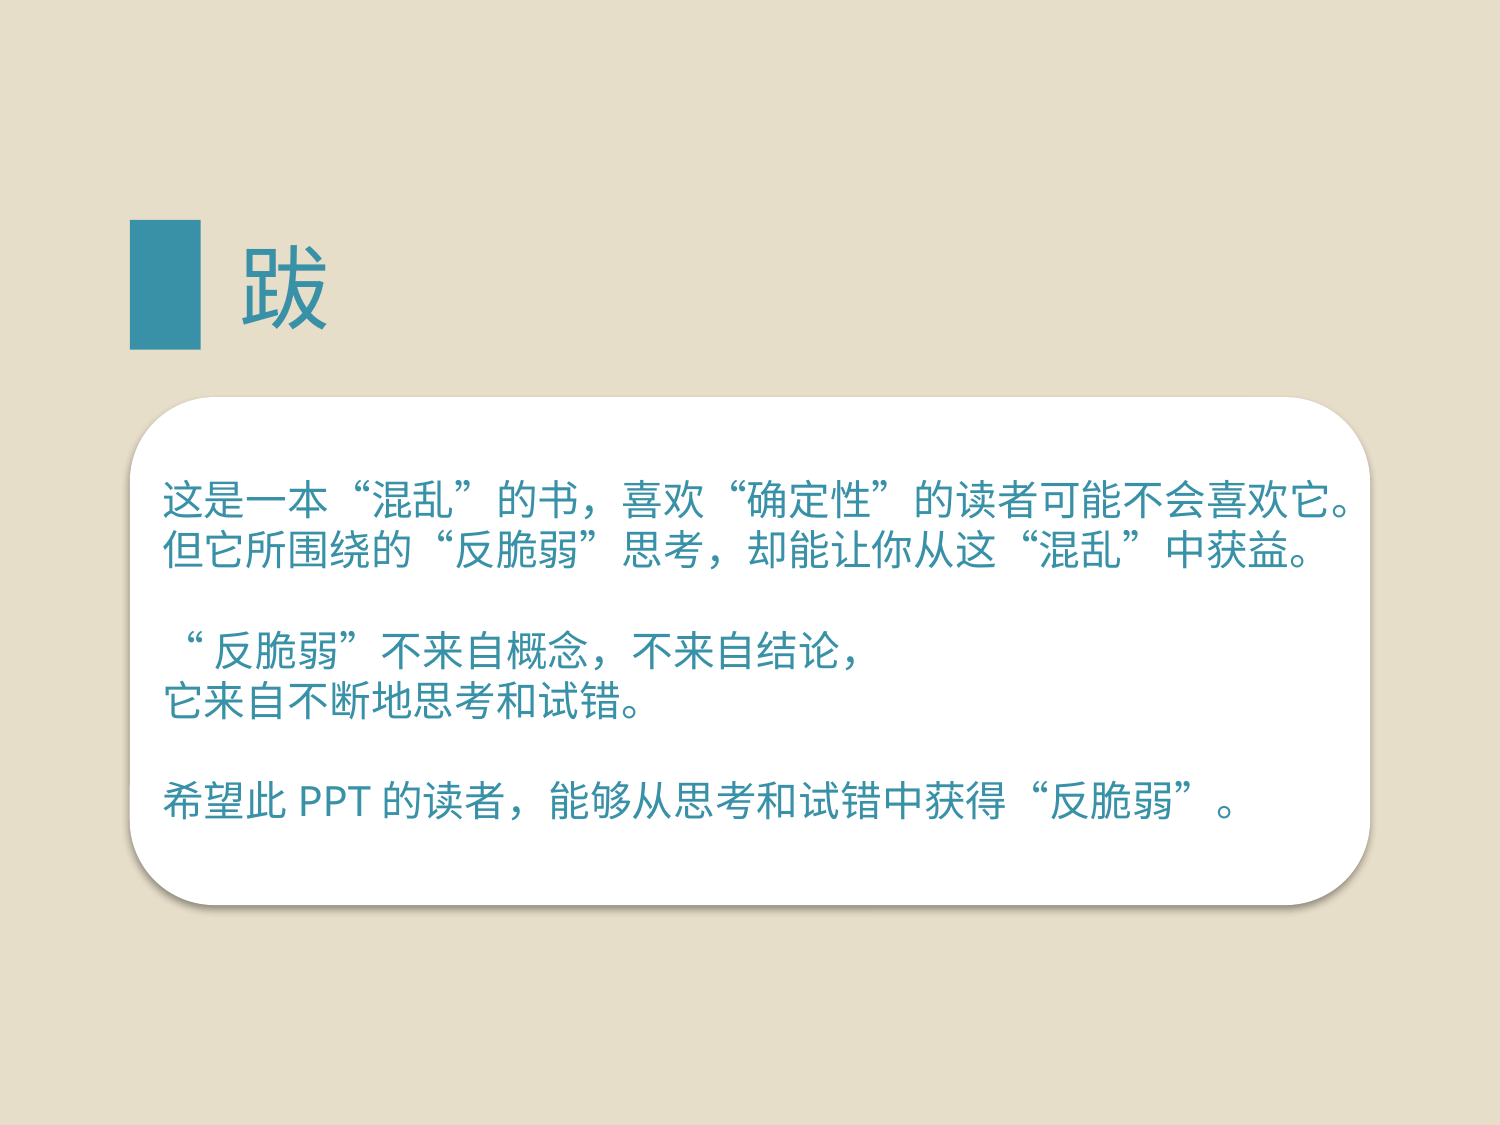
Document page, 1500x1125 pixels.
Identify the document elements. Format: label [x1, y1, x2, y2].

text_box [129, 219, 1371, 906]
